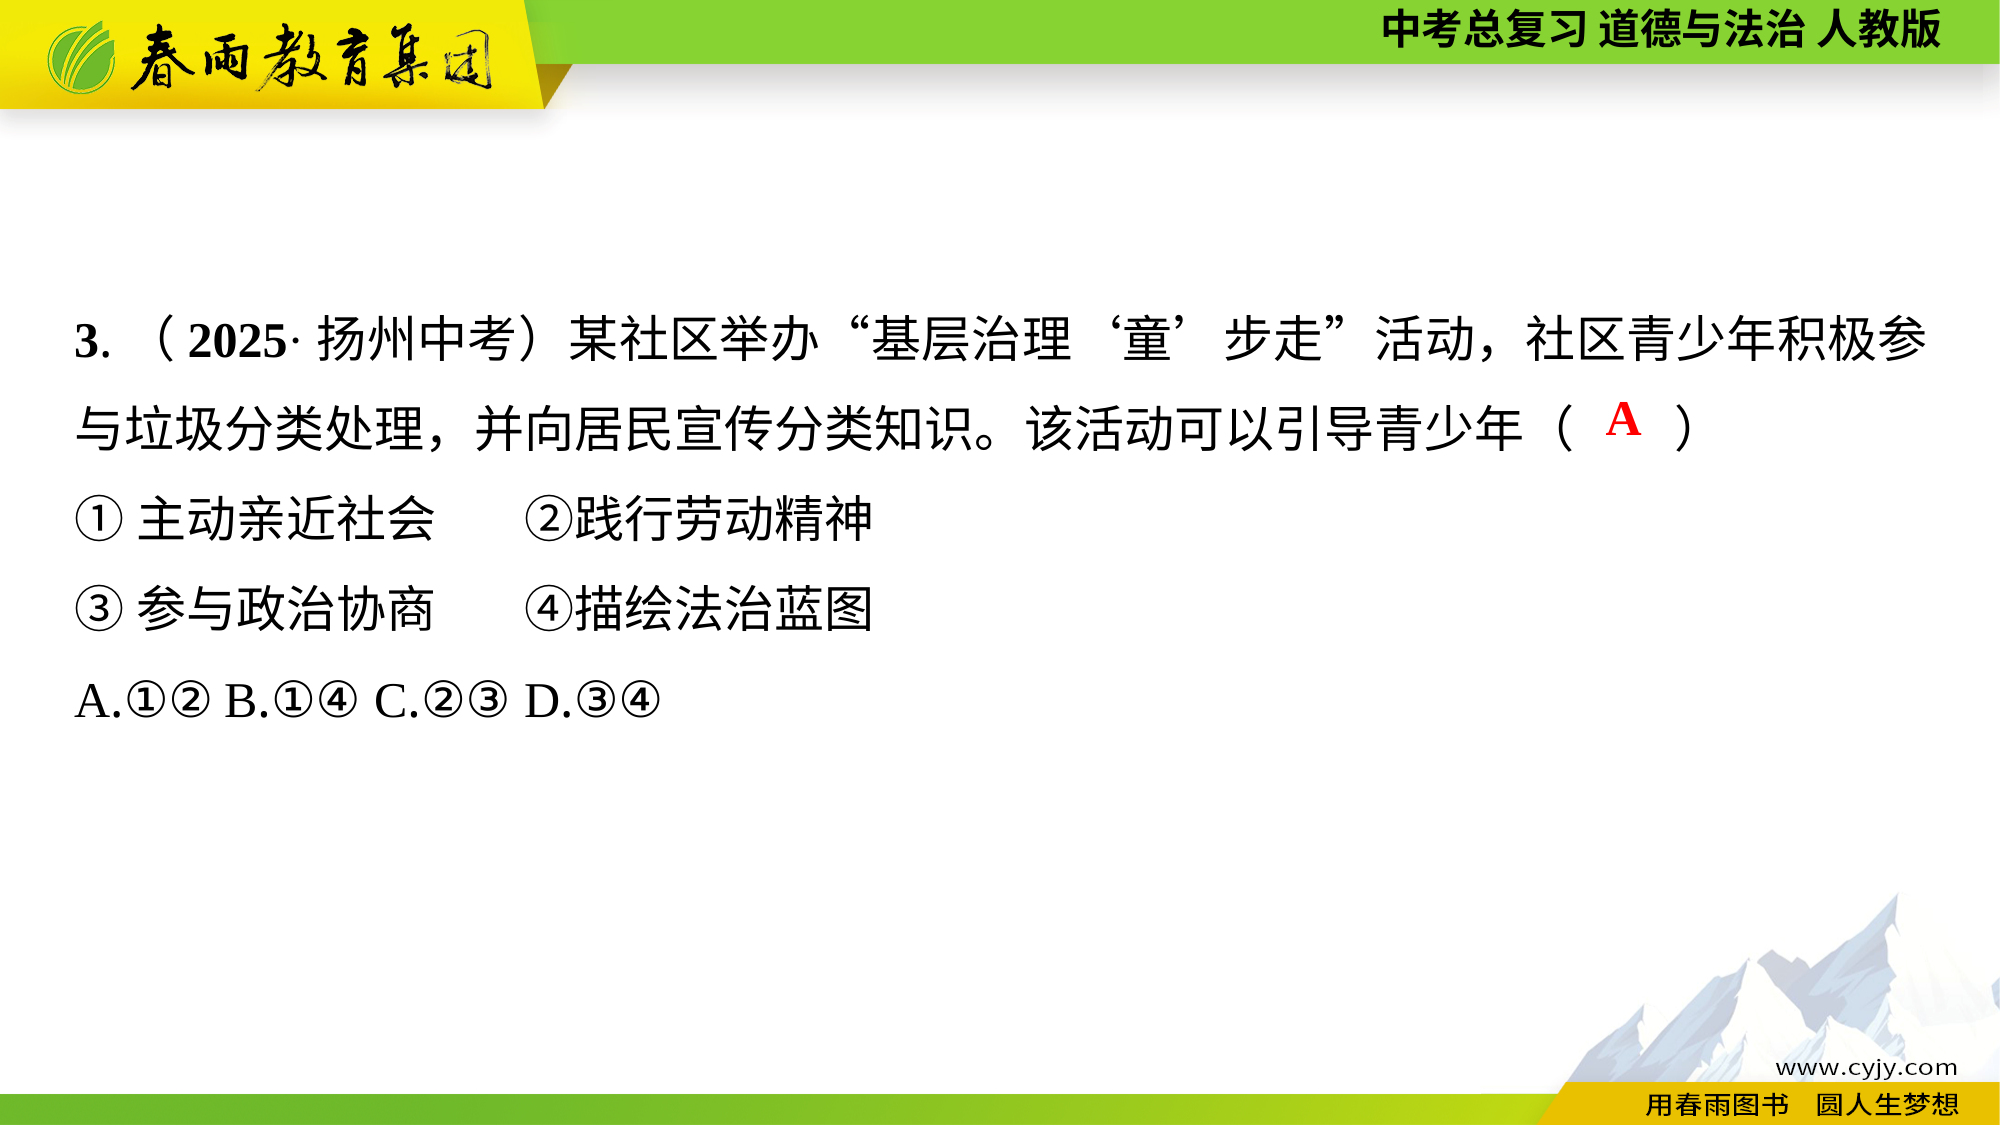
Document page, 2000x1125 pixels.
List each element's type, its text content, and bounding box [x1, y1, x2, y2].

picture [0, 0, 2000, 1125]
list 3.（2025·扬州中考）某社区举办“基层治理‘童’步走”活动，社区青少年积极参与垃圾分类处理，并向居民宣传分类知识。该活动可以引导青少年（ ） ①主动亲近社会 ②践行劳动精神 ③参与政治协商 ④描绘法治蓝图 A.①② B.①④ C.②③ D.③④ [59, 269, 1944, 728]
text_box A [1590, 377, 1657, 453]
